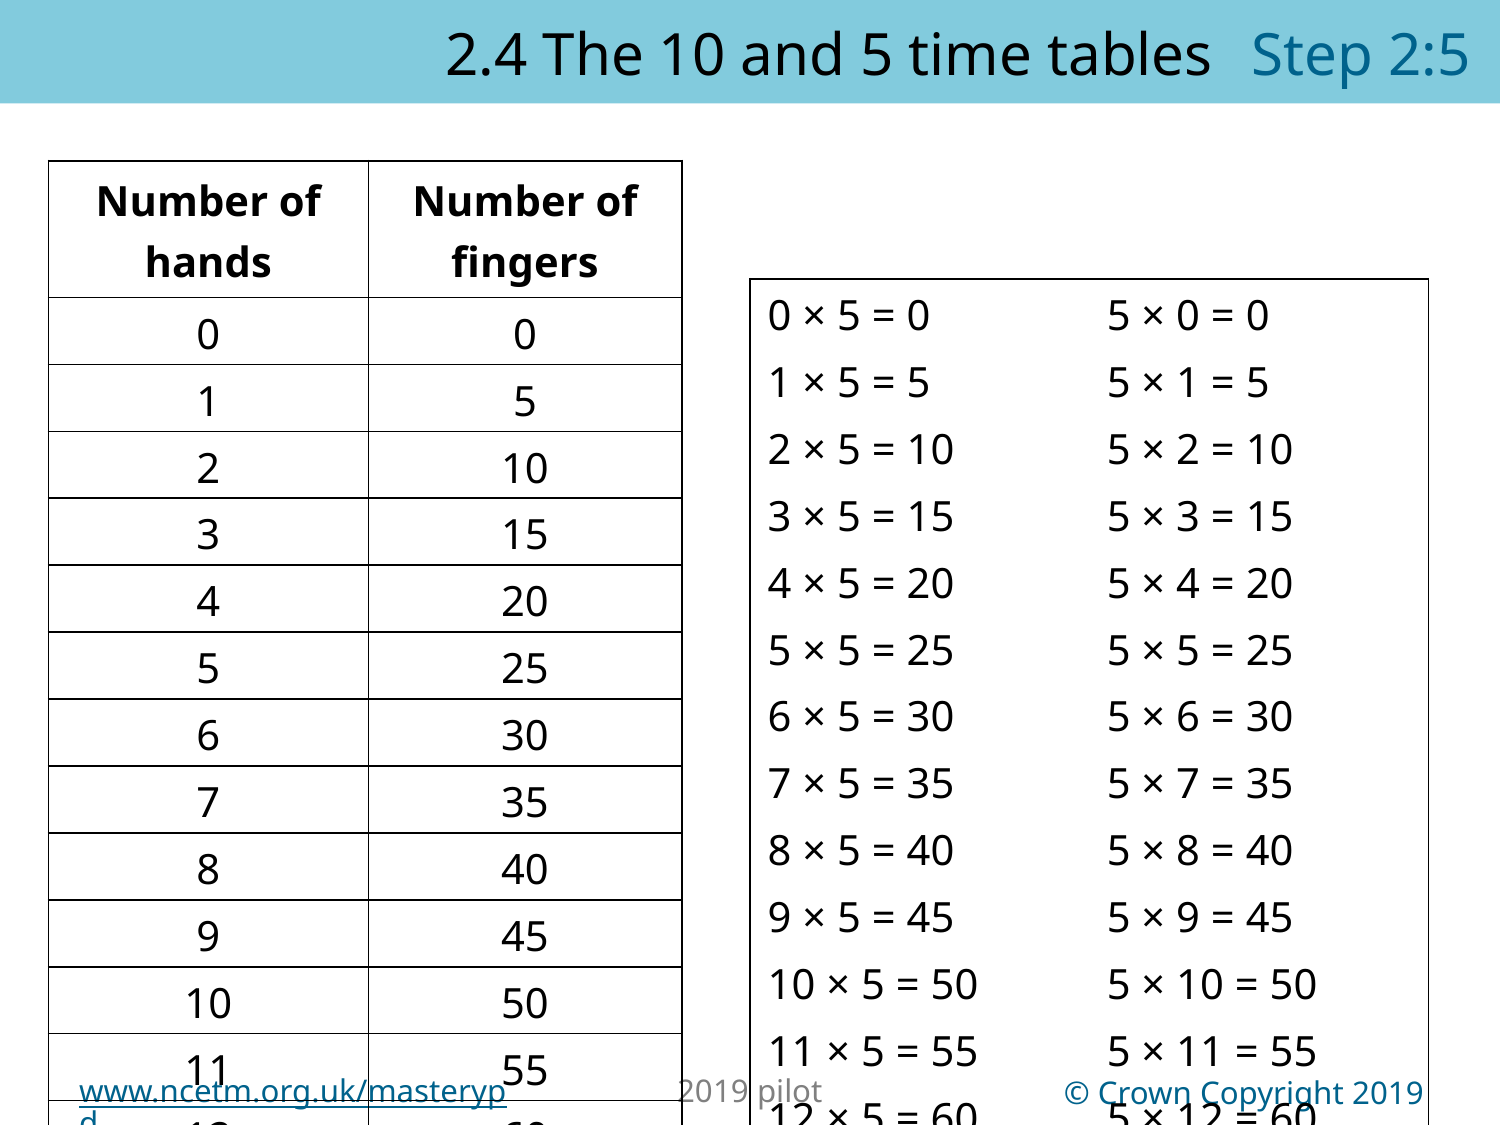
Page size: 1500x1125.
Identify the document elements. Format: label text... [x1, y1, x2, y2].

table_cell 5 × 2 = 10 [1089, 413, 1428, 479]
table_cell 7 × 5 = 35 [751, 747, 1089, 814]
table_cell 9 [49, 901, 368, 966]
table_cell 20 [369, 566, 681, 631]
table_cell 5 × 9 = 45 [1089, 881, 1428, 948]
table_cell 11 [49, 1034, 368, 1100]
table_cell 5 × 5 = 25 [751, 613, 1089, 680]
table_cell 1 × 5 = 5 [751, 346, 1089, 413]
table_cell 3 [49, 499, 368, 564]
table_header 5 × 0 = 0 [1089, 280, 1428, 346]
table_cell 5 × 11 = 55 [1089, 1015, 1428, 1082]
table_cell 11 × 5 = 55 [751, 1015, 1089, 1082]
table_cell 7 [49, 767, 368, 832]
table_cell 12 [49, 1101, 368, 1125]
table_cell 5 × 8 = 40 [1089, 814, 1428, 881]
table_cell 0 [369, 298, 681, 364]
table_cell 5 [369, 365, 681, 431]
table_cell 25 [369, 633, 681, 698]
table_cell 5 × 5 = 25 [1089, 613, 1428, 680]
table_cell 10 [369, 432, 681, 497]
table_cell 60 [369, 1101, 681, 1125]
table_cell 5 × 4 = 20 [1089, 546, 1428, 613]
table_cell 5 × 1 = 5 [1089, 346, 1428, 413]
table_cell 35 [369, 767, 681, 832]
table_cell 12 × 5 = 60 [751, 1082, 1089, 1125]
table_cell 10 × 5 = 50 [751, 948, 1089, 1015]
table_cell 1 [49, 365, 368, 431]
table_cell 40 [369, 834, 681, 899]
table_cell 55 [369, 1034, 681, 1100]
table_cell 4 × 5 = 20 [751, 546, 1089, 613]
table_cell 5 × 12 = 60 [1089, 1082, 1428, 1125]
table_cell 5 × 7 = 35 [1089, 747, 1428, 814]
table_cell 3 × 5 = 15 [751, 479, 1089, 546]
table_header Number of hands [49, 162, 368, 297]
table_cell 30 [369, 700, 681, 765]
table_cell 4 [49, 566, 368, 631]
table_cell 15 [369, 499, 681, 564]
table_cell 2 [49, 432, 368, 497]
table_header 0 × 5 = 0 [751, 280, 1089, 346]
table_cell 5 [49, 633, 368, 698]
table_cell 9 × 5 = 45 [751, 881, 1089, 948]
table_cell 45 [369, 901, 681, 966]
table_cell 6 [49, 700, 368, 765]
table_cell 10 [49, 968, 368, 1033]
table_cell 2 × 5 = 10 [751, 413, 1089, 479]
table_cell 5 × 6 = 30 [1089, 680, 1428, 747]
table_header Number of fingers [369, 162, 681, 297]
table_cell 50 [369, 968, 681, 1033]
table_cell 5 × 10 = 50 [1089, 948, 1428, 1015]
table_cell 5 × 3 = 15 [1089, 479, 1428, 546]
table_cell 0 [49, 298, 368, 364]
table_cell 8 × 5 = 40 [751, 814, 1089, 881]
list 2.4 The 10 and 5 time tables Step 2:5 [0, 0, 1500, 104]
table_cell 6 × 5 = 30 [751, 680, 1089, 747]
table_cell 8 [49, 834, 368, 899]
